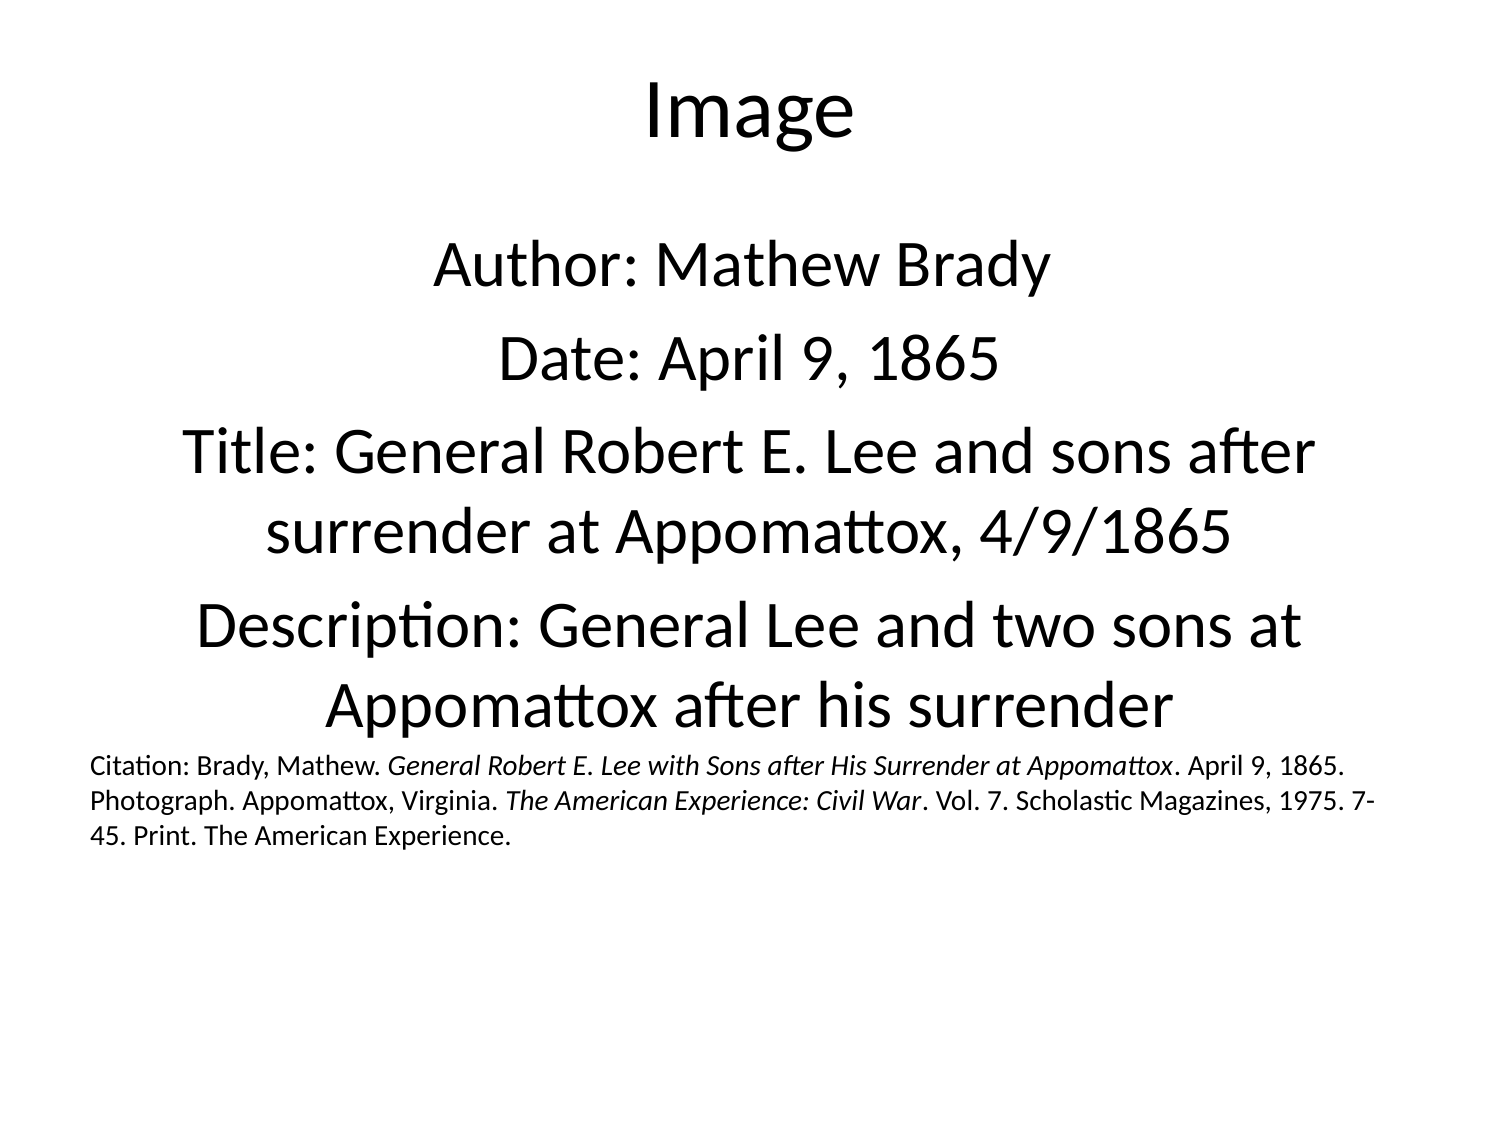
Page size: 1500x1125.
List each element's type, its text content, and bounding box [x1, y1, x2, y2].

list Author: Mathew Brady Date: April 9, 1865 Title: General Robert E. Lee and sons after surrender at Appomattox, 4/9/1865 Description: General Lee and two sons at Appomattox after his surrender Citation: Brady, Mathew. General Robert E. Lee with Sons after His Surrender at Appomattox. April 9, 1865. Photograph. Appomattox, Virginia. The American Experience: Civil War. Vol. 7. Scholastic Magazines, 1975. 7-45. Print. The American Experience. [75, 212, 1425, 1088]
title Image [75, 45, 1425, 163]
